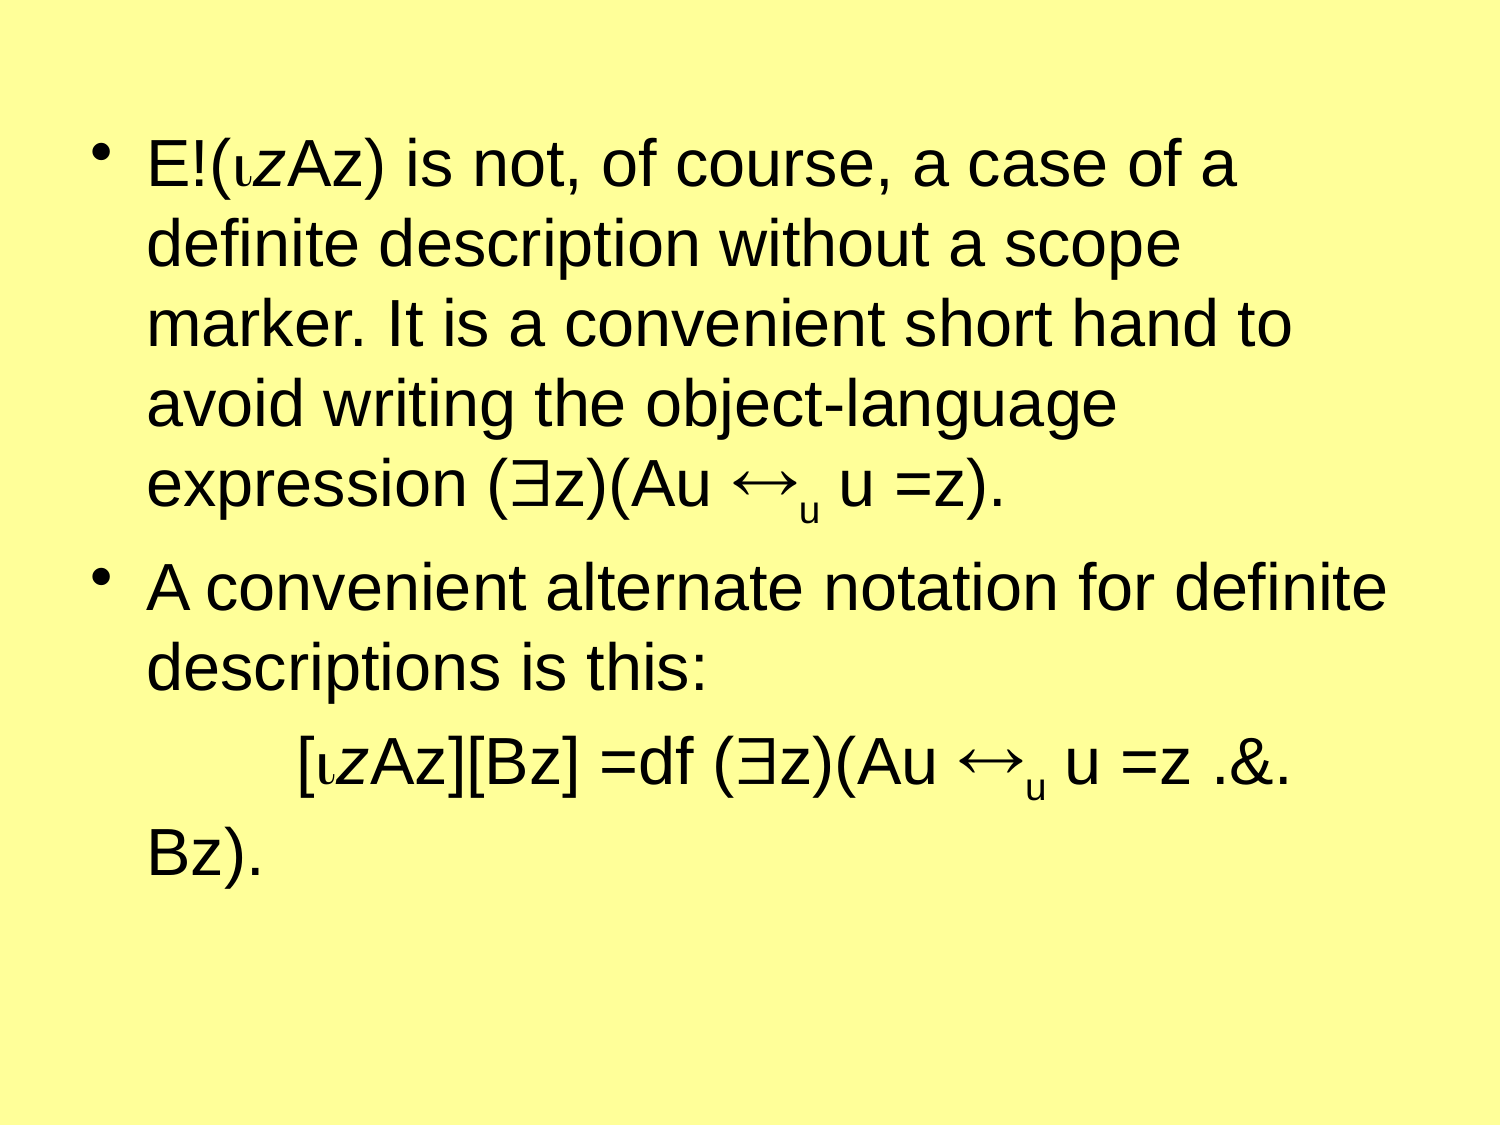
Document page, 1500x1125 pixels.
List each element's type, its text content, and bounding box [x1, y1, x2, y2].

list E!(zAz) is not, of course, a case of a definite description without a scope marker. It is a convenient short hand to avoid writing the object-language expression (z)(Au u u =z). A convenient alternate notation for definite descriptions is this: [zAz][Bz] =df (z)(Au u u =z .&. Bz). [75, 112, 1425, 1005]
